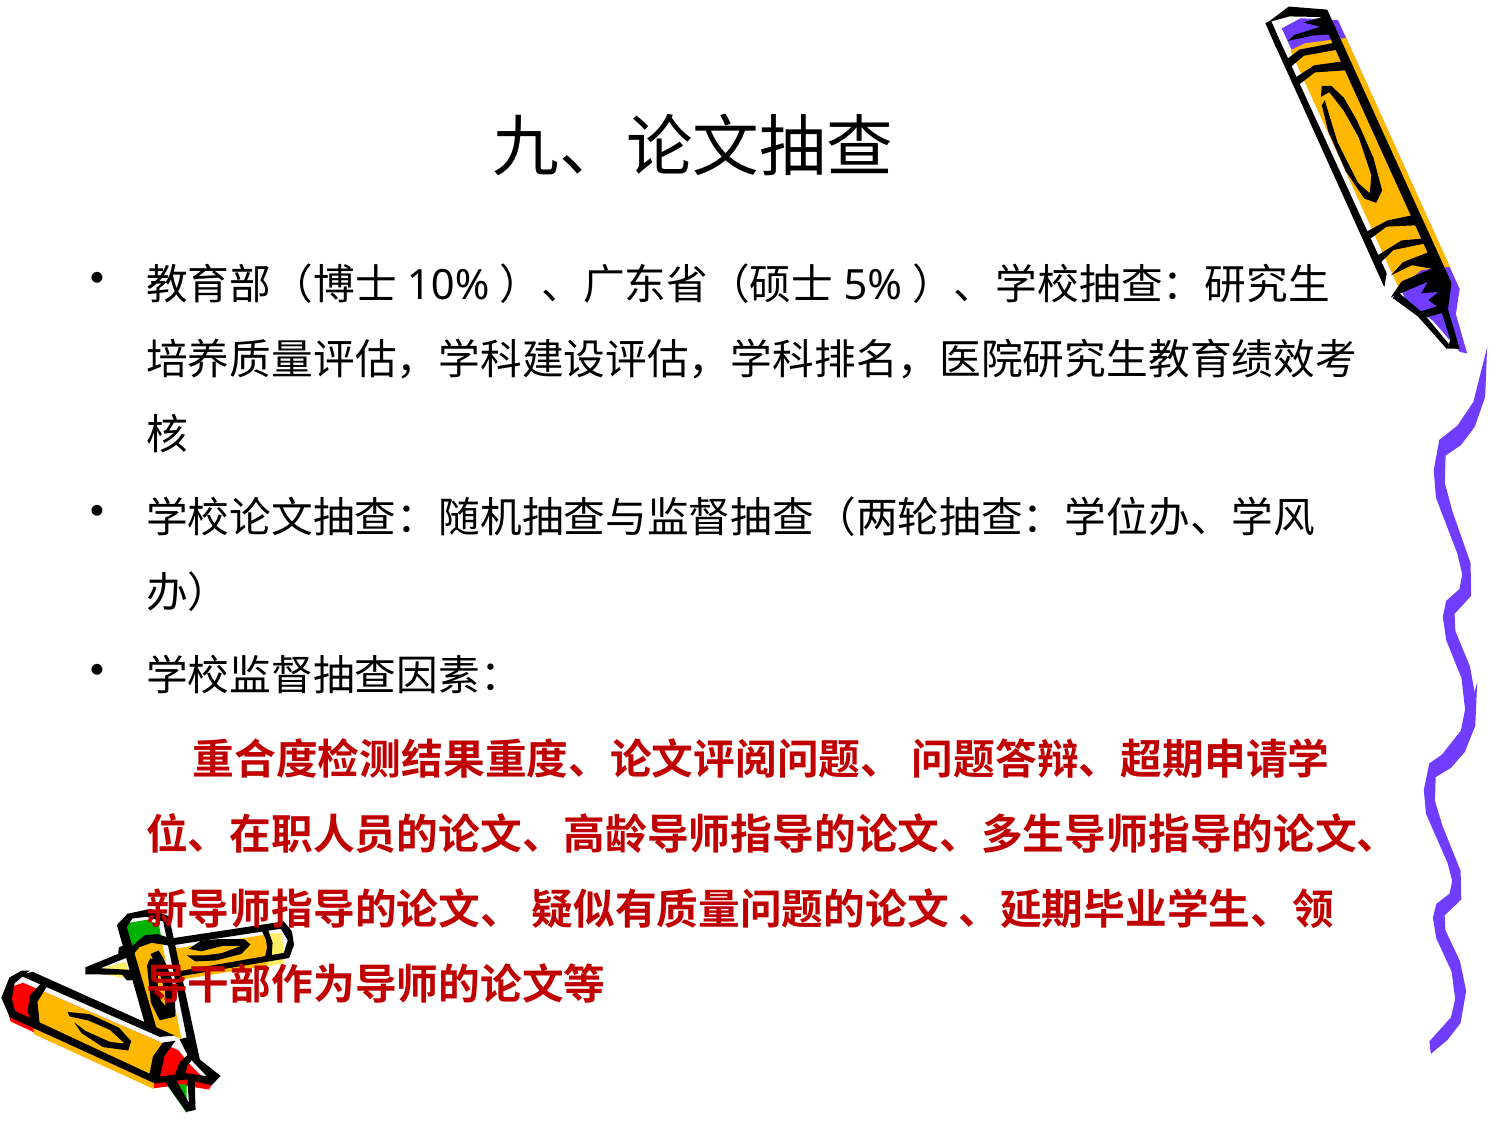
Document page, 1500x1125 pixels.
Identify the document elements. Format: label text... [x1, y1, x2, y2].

title 九、论文抽查 [24, 99, 1361, 192]
list 教育部（博士10%）、广东省（硕士5%）、学校抽查：研究生培养质量评估，学科建设评估，学科排名，医院研究生教育绩效考核 学校论文抽查：随机抽查与监督抽查（两轮抽查：学位办、学风办） 学校监督抽查因素： 重合度检测结果重度、论文评阅问题、 问题答辩、超期申请学位、在职人员的论文、高龄导师指导的论文、多生导师指导的论文、新导师指导的论文、 疑似有质量问题的论文 、延期毕业学生、领导干部作为导师的论文等 [74, 224, 1376, 926]
